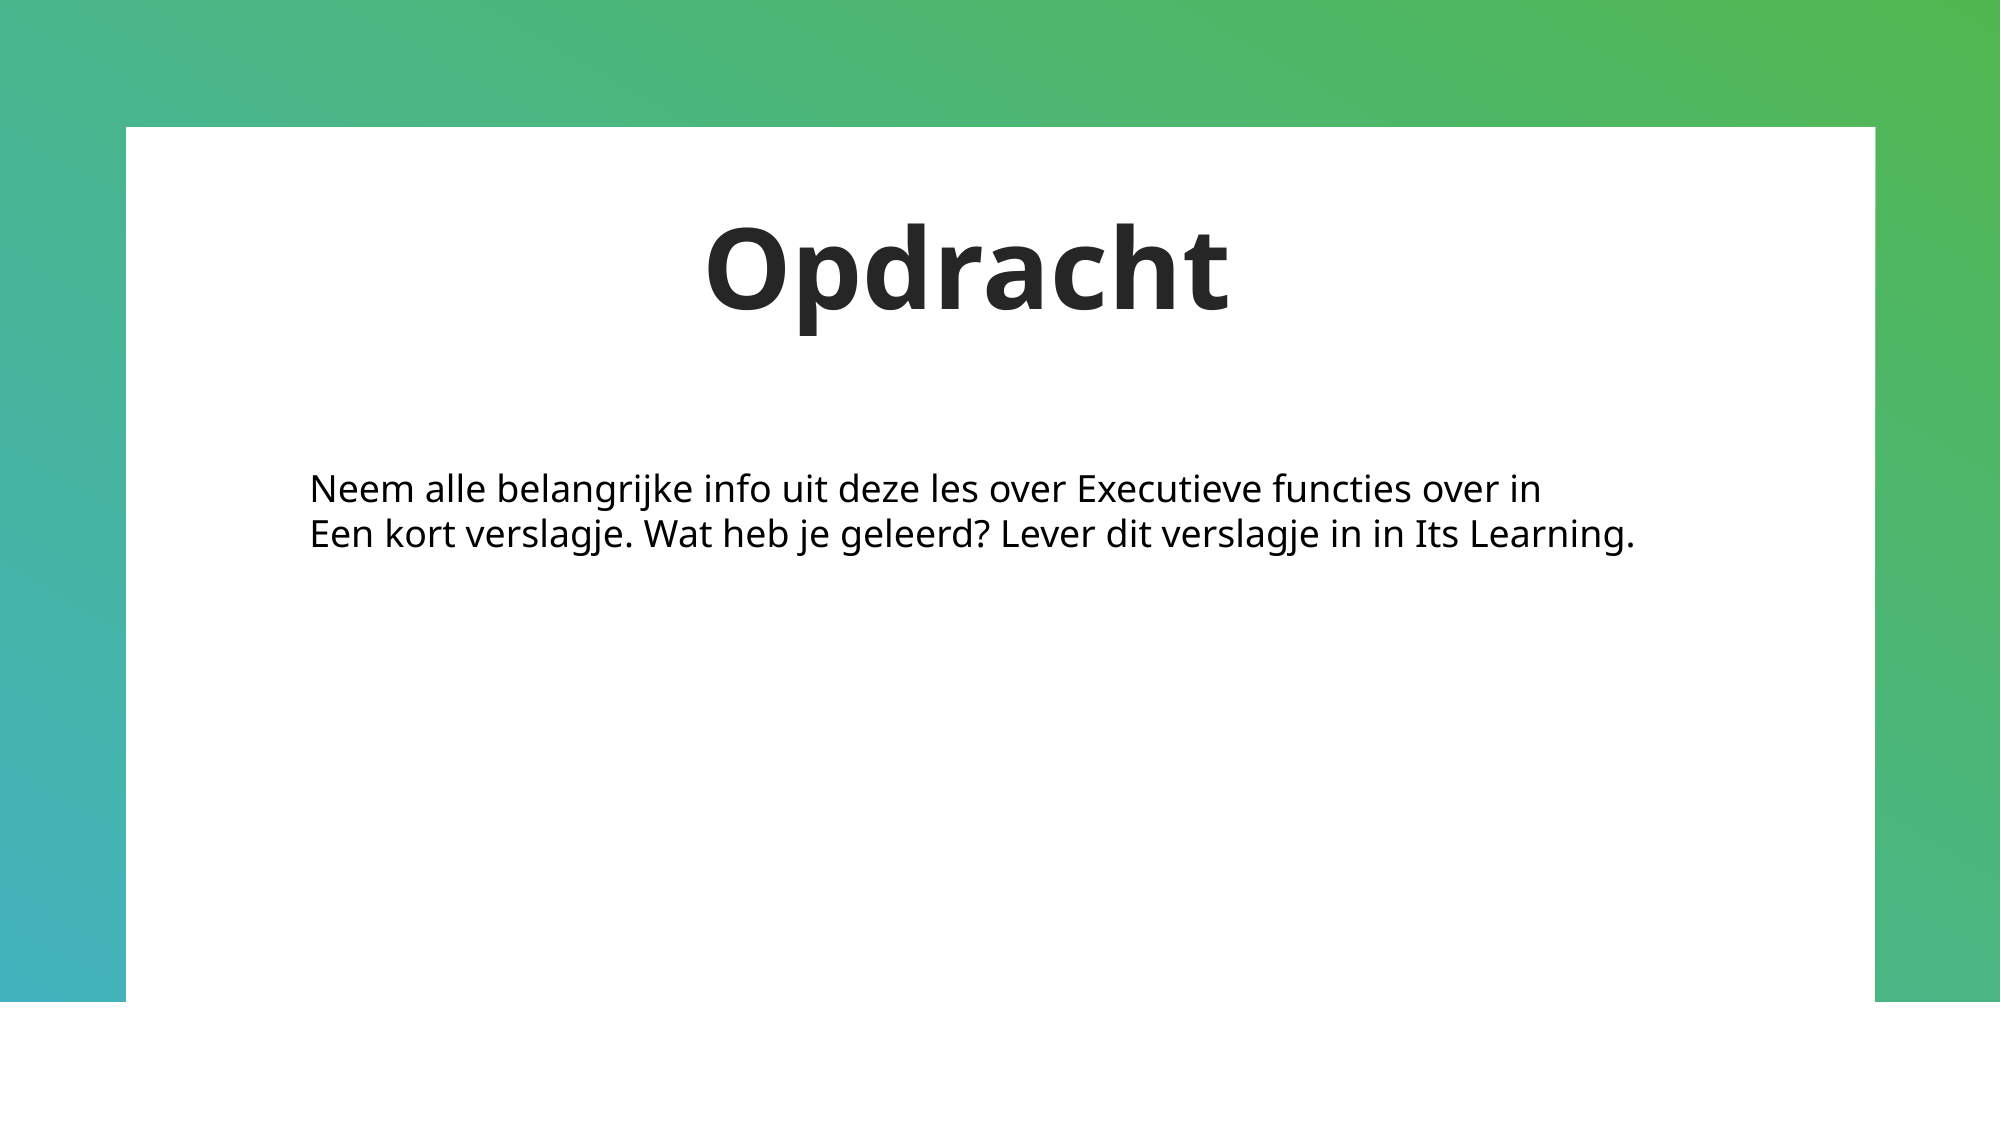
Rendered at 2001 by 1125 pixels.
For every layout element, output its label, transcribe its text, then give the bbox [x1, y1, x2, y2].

text_box Opdracht [687, 189, 1247, 340]
text_box Neem alle belangrijke info uit deze les over Executieve functies over in Een kort verslagje. Wat heb je geleerd? Lever dit verslagje in in Its Learning. [294, 457, 1652, 608]
